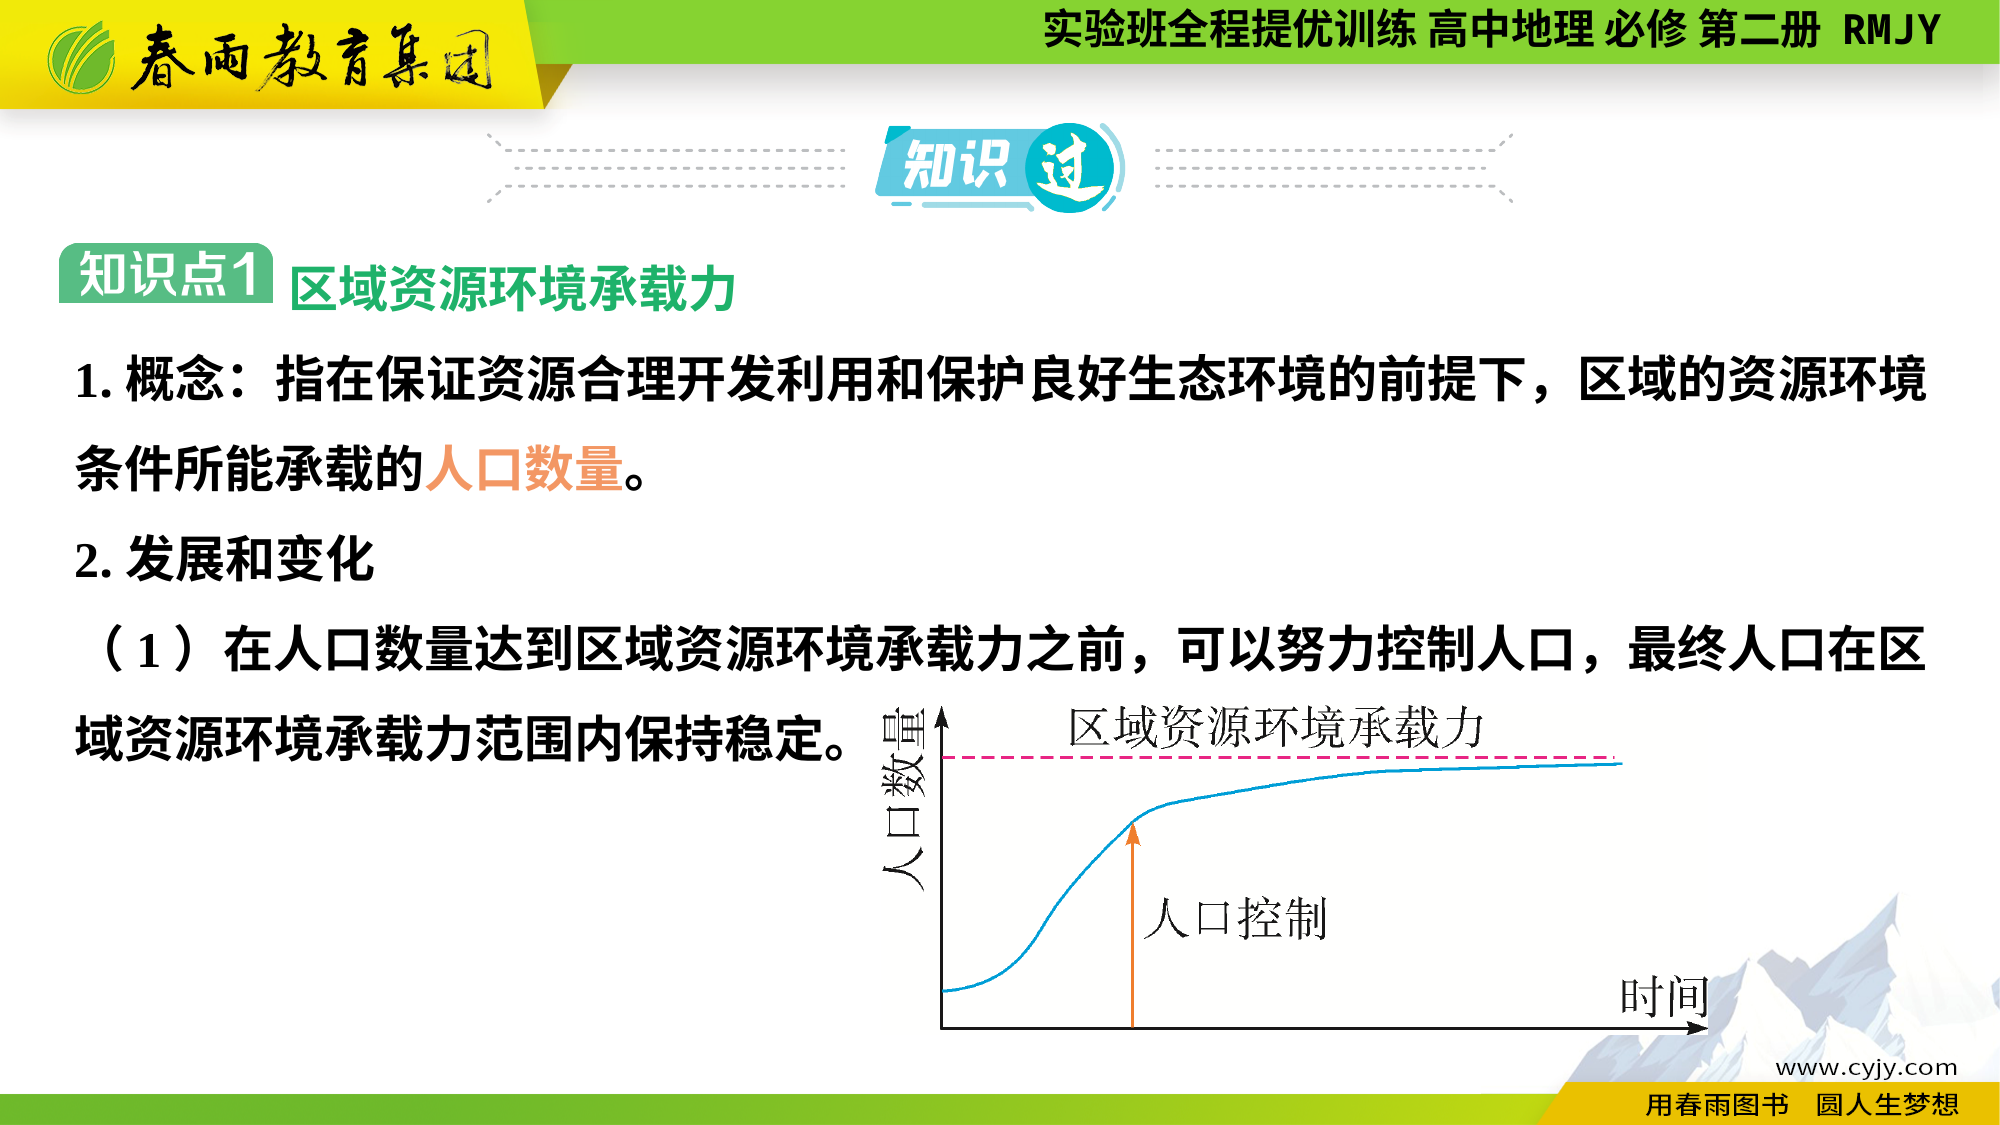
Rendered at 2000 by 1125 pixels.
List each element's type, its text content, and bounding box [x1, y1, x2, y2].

picture [0, 0, 2000, 1125]
list 区域资源环境承载力 1.概念：指在保证资源合理开发利用和保护良好生态环境的前提下，区域的资源环境条件所能承载的人口数量。 2.发展和变化 （1）在人口数量达到区域资源环境承载力之前，可以努力控制人口，最终人口在区域资源环境承载力范围内保持稳定。 [59, 220, 1944, 781]
